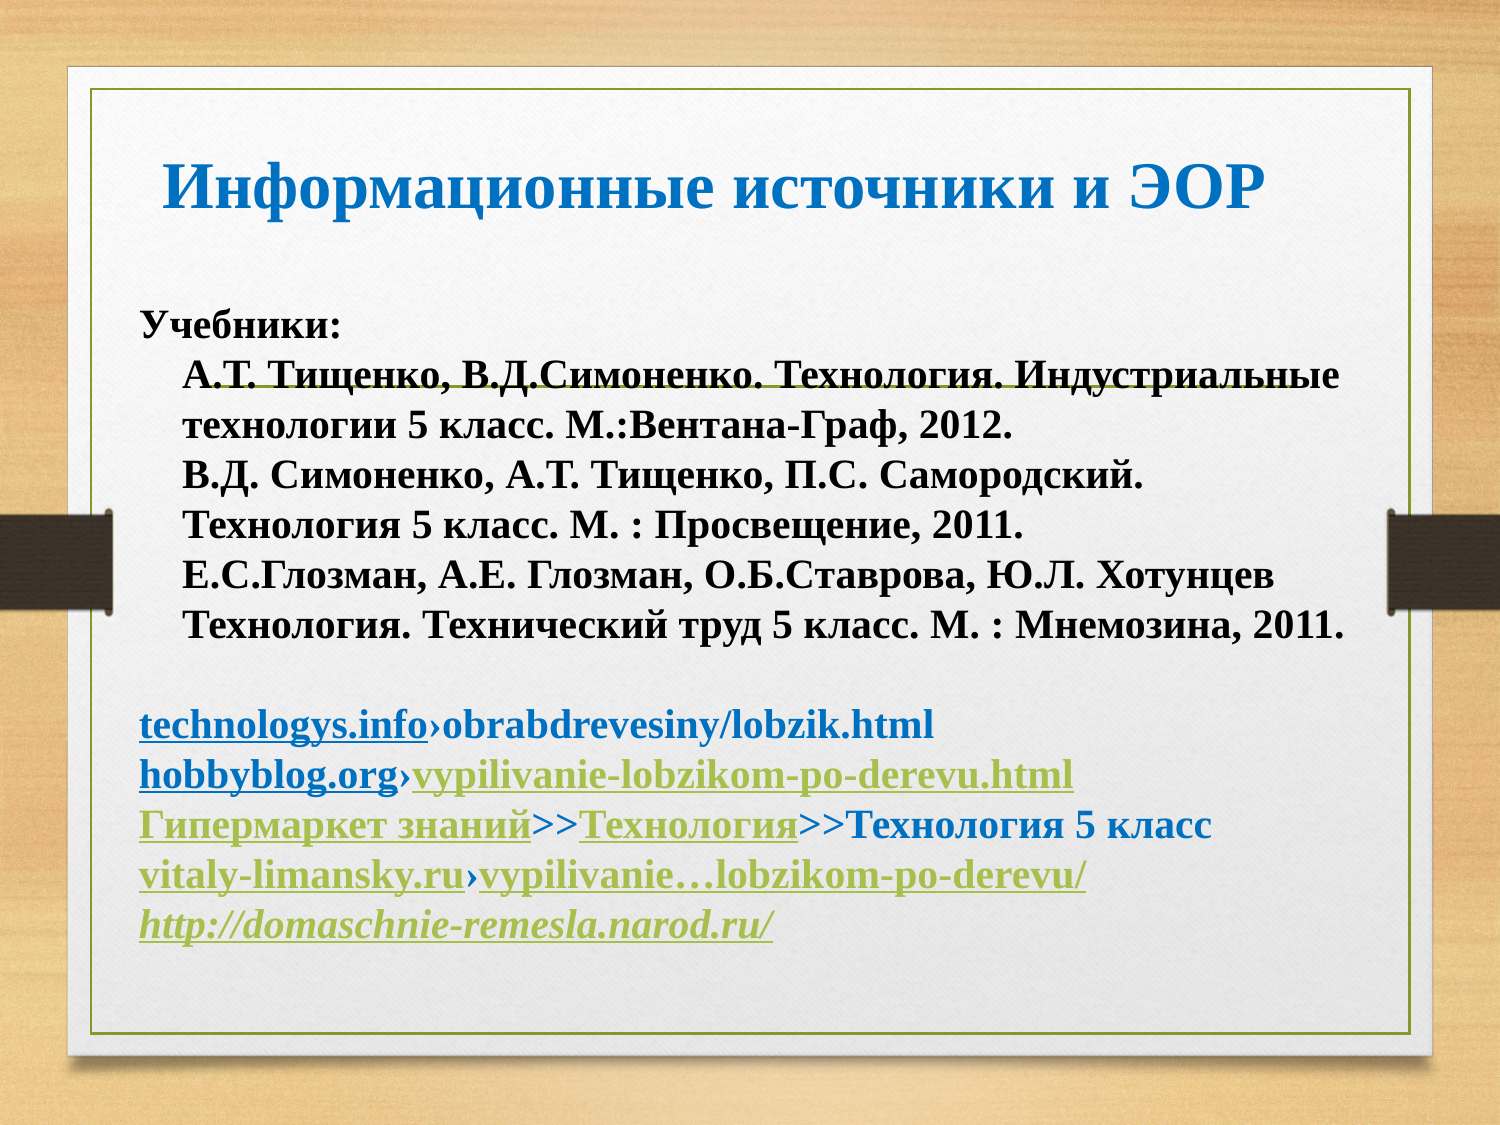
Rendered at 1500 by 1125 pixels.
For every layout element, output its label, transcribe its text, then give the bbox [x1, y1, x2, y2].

title [53, 101, 1294, 290]
text_box Информационные источники и ЭОР [147, 134, 1353, 229]
text_box Учебники: А.Т. Тищенко, В.Д.Симоненко. Технология. Индустриальные технологии 5 класс. М.:Вентана-Граф, 2012. В.Д. Симоненко, А.Т. Тищенко, П.С. Самородский. Технология 5 класс. М. : Просвещение, 2011. Е.С.Глозман, А.Е. Глозман, О.Б.Ставрова, Ю.Л. Хотунцев Технология. Технический труд 5 класс. М. : Мнемозина, 2011. technologys.info›obrabdrevesiny/lobzik.html hobbyblog.org›vypilivanie-lobzikom-po-derevu.html Гипермаркет знаний>>Технология>>Технология 5 класс vitaly-limansky.ru›vypilivanie…lobzikom-po-derevu/ http://domaschnie-remesla.narod.ru/ [123, 289, 1388, 955]
picture [0, 0, 1500, 1125]
list [76, 302, 1427, 1076]
